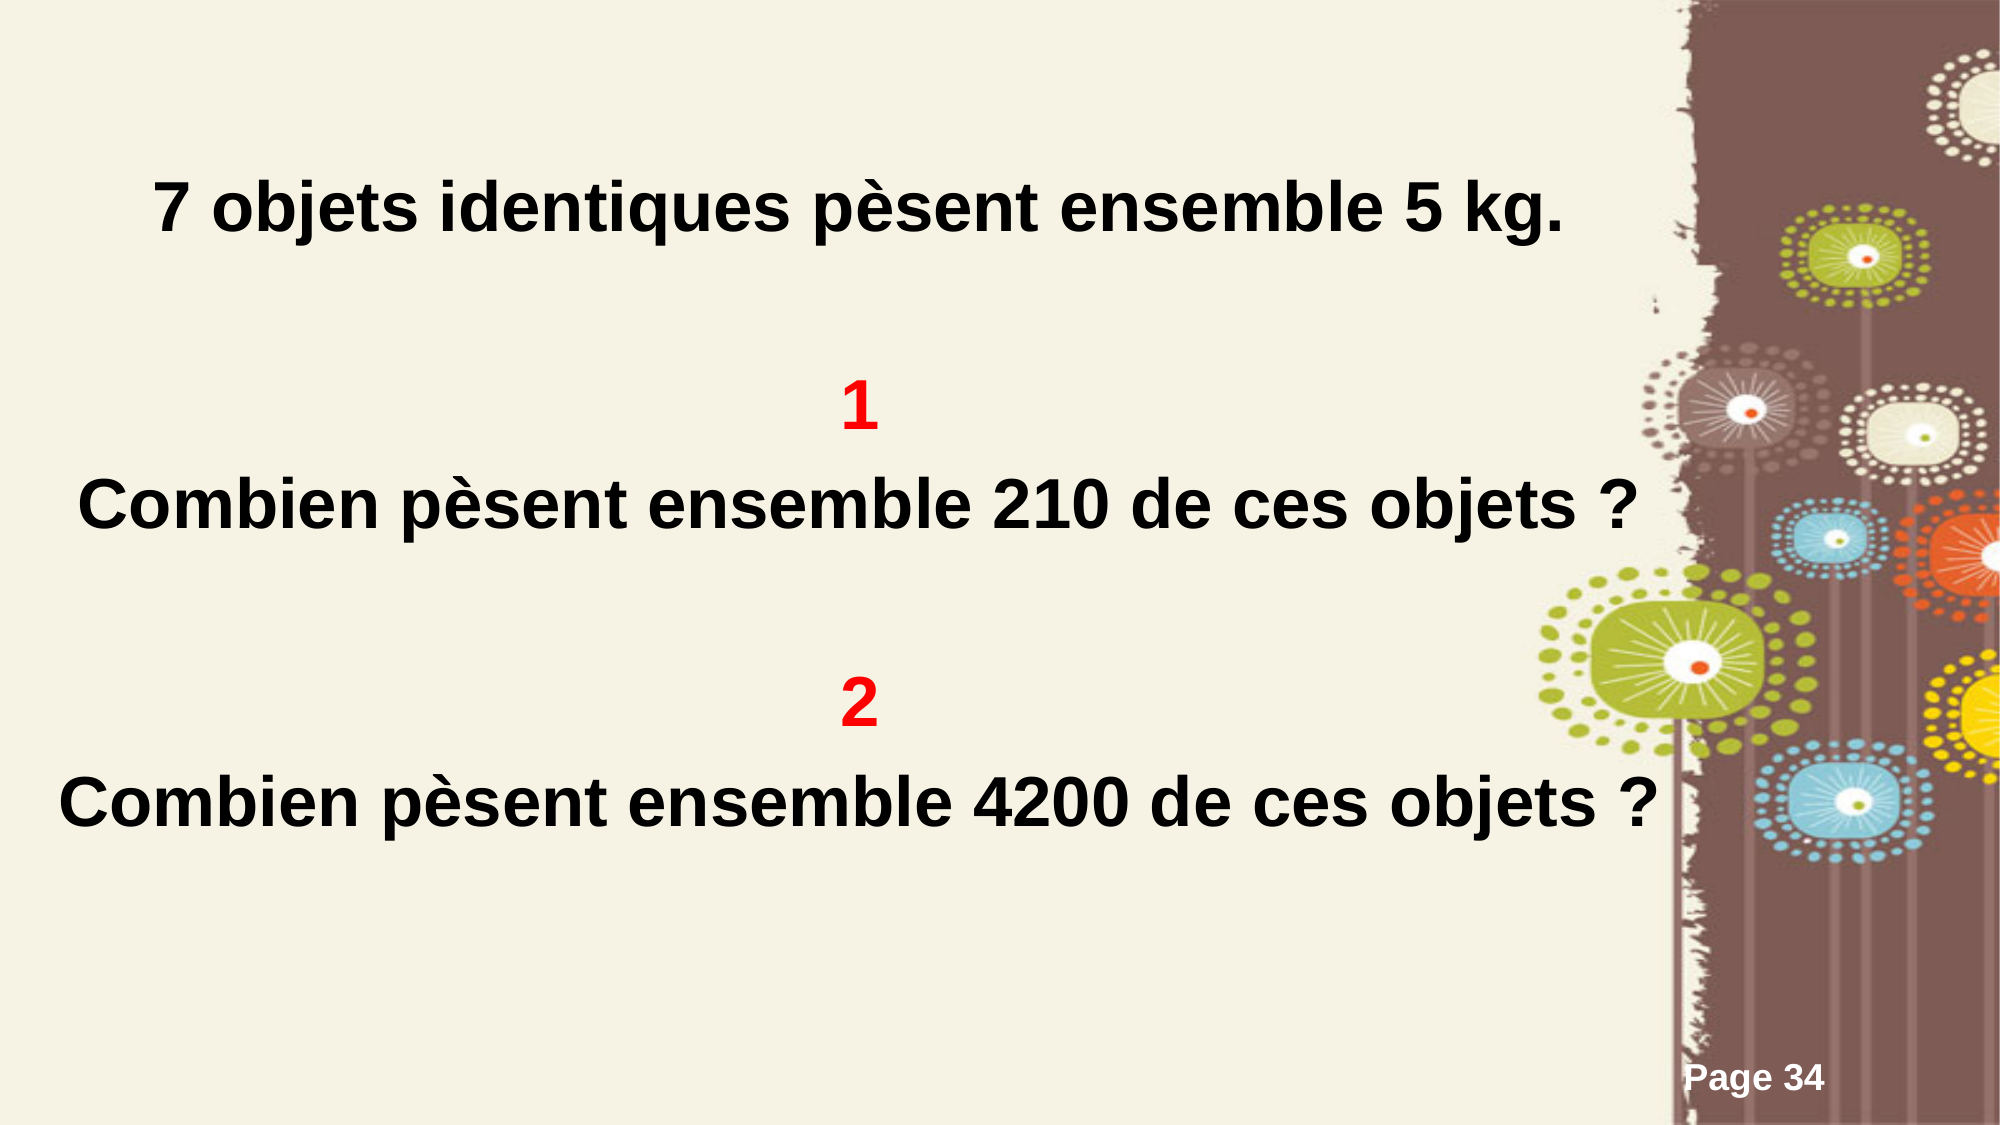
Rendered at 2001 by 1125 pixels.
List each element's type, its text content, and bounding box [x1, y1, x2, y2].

picture [0, 0, 2000, 1125]
list 7 objets identiques pèsent ensemble 5 kg. 1 Combien pèsent ensemble 210 de ces objets ? 2 Combien pèsent ensemble 4200 de ces objets ? [0, 153, 1723, 971]
